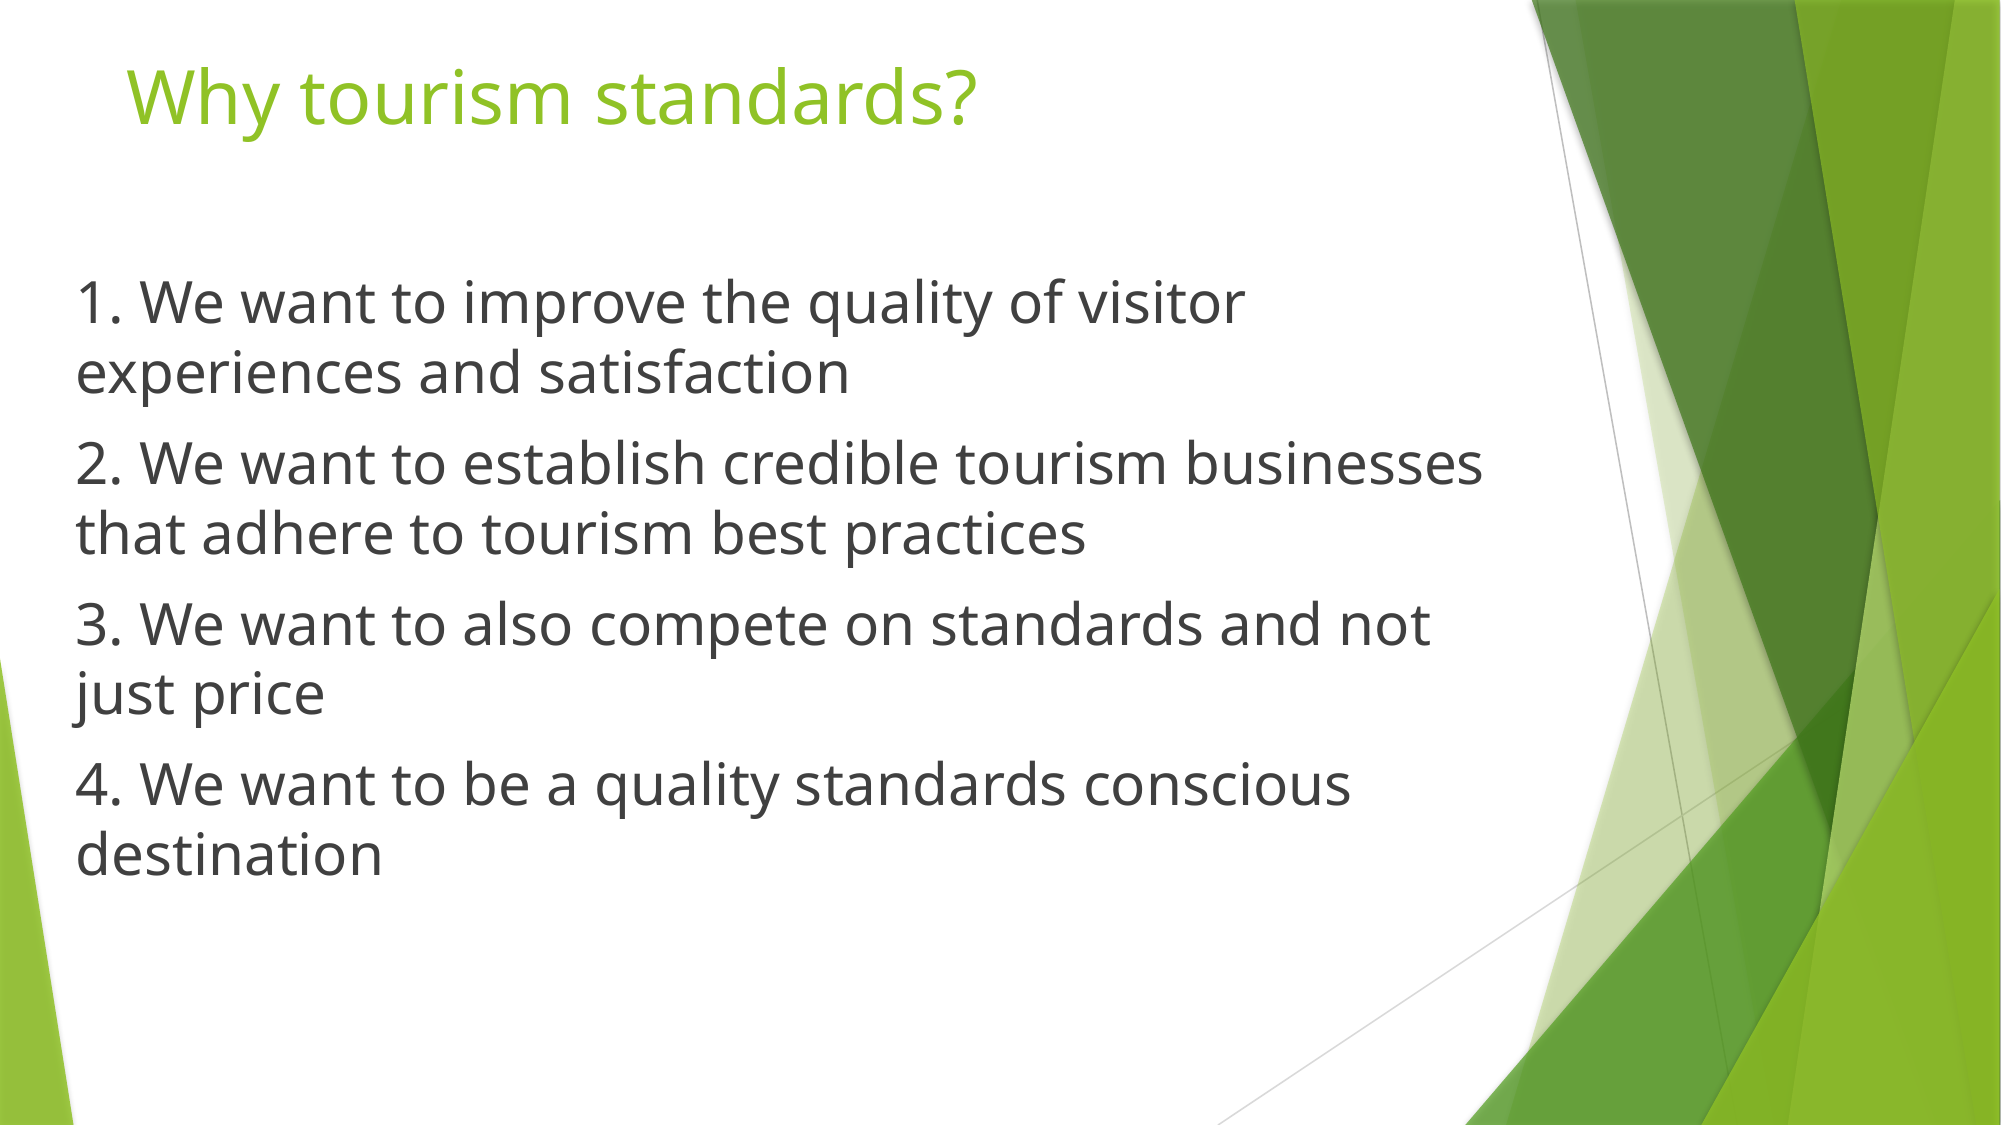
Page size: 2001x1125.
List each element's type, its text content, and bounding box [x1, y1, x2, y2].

list 1. We want to improve the quality of visitor experiences and satisfaction 2. We want to establish credible tourism businesses that adhere to tourism best practices 3. We want to also compete on standards and not just price 4. We want to be a quality standards conscious destination [60, 258, 1522, 1125]
title Why tourism standards? [111, 41, 1522, 258]
